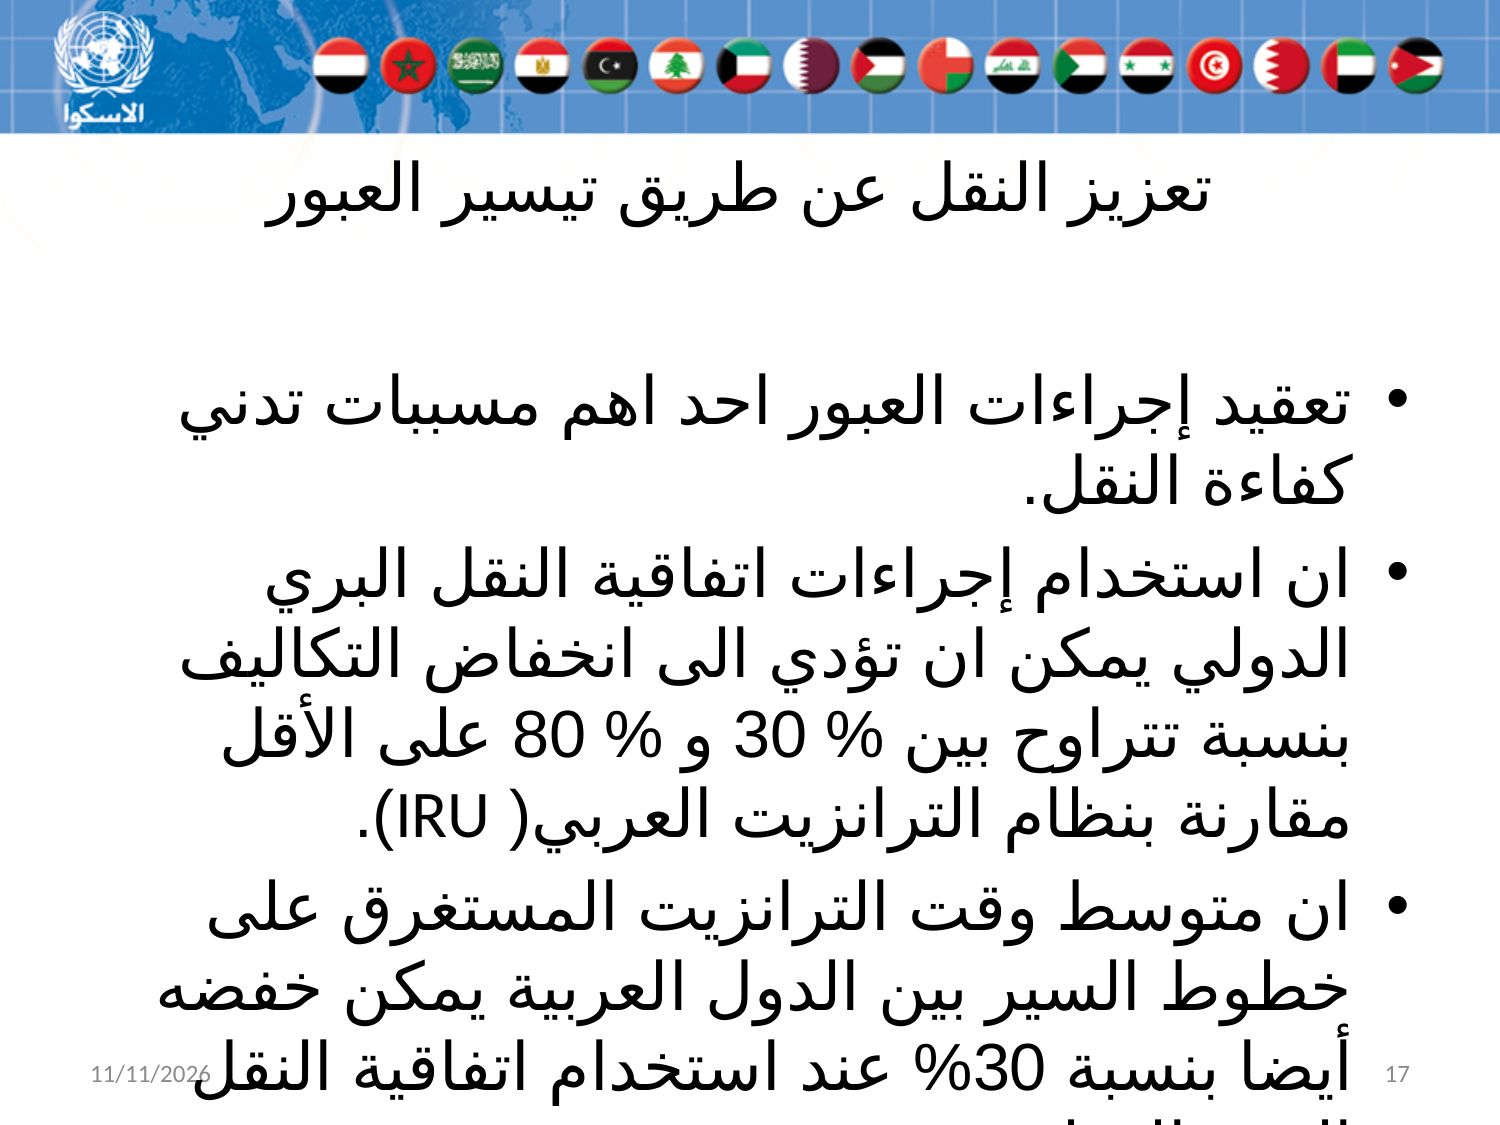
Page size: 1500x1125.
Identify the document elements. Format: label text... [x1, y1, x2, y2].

slide_number 17 [1074, 1042, 1425, 1103]
picture [0, 0, 1500, 1125]
title تعزيز النقل عن طريق تيسير العبور [74, 136, 1426, 233]
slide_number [75, 1042, 425, 1103]
list تعقيد إجراءات العبور احد اهم مسببات تدني كفاءة النقل. ان استخدام إجراءات اتفاقية النقل البري الدولي يمكن ان تؤدي الى انخفاض التكاليف بنسبة تتراوح بين % 30 و % 80 على الأقل مقارنة بنظام الترانزيت العربي( IRU). ان متوسط وقت الترانزيت المستغرق على خطوط السير بين الدول العربية يمكن خفضه أيضا بنسبة 30% عند استخدام اتفاقية النقل البري الدولي. [74, 349, 1426, 1006]
